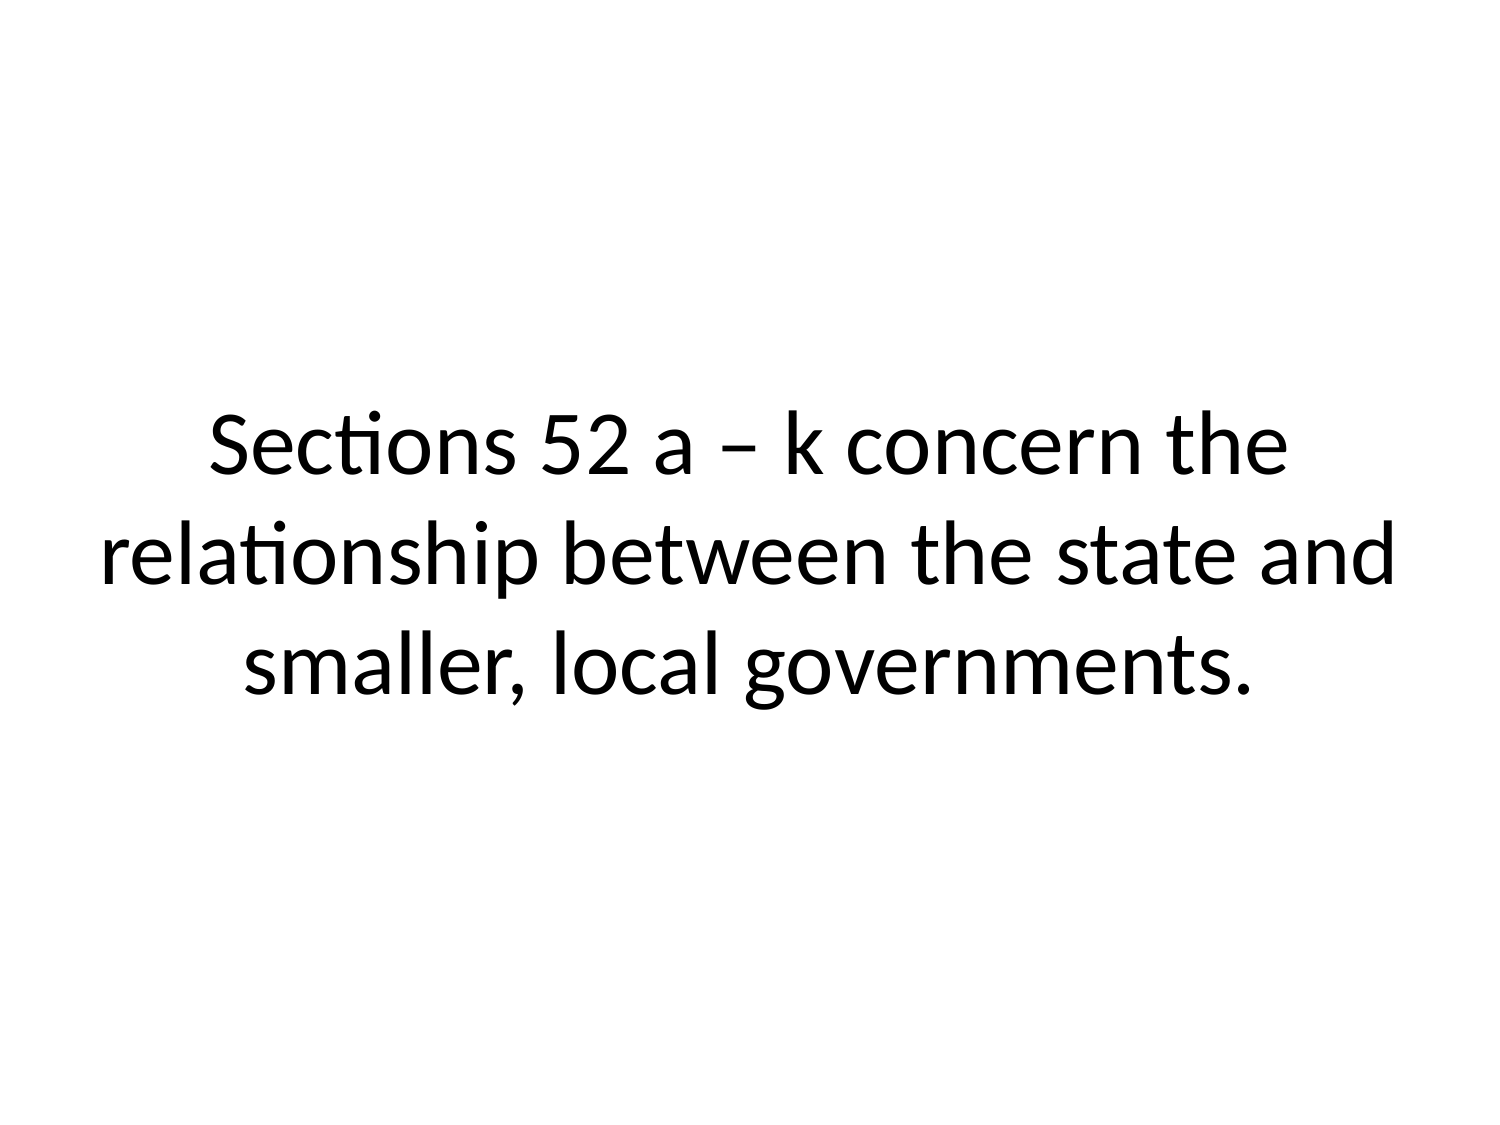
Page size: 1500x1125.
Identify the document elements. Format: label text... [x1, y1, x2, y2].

title Sections 52 a – k concern the relationship between the state and smaller, local governments. [75, 45, 1425, 1050]
